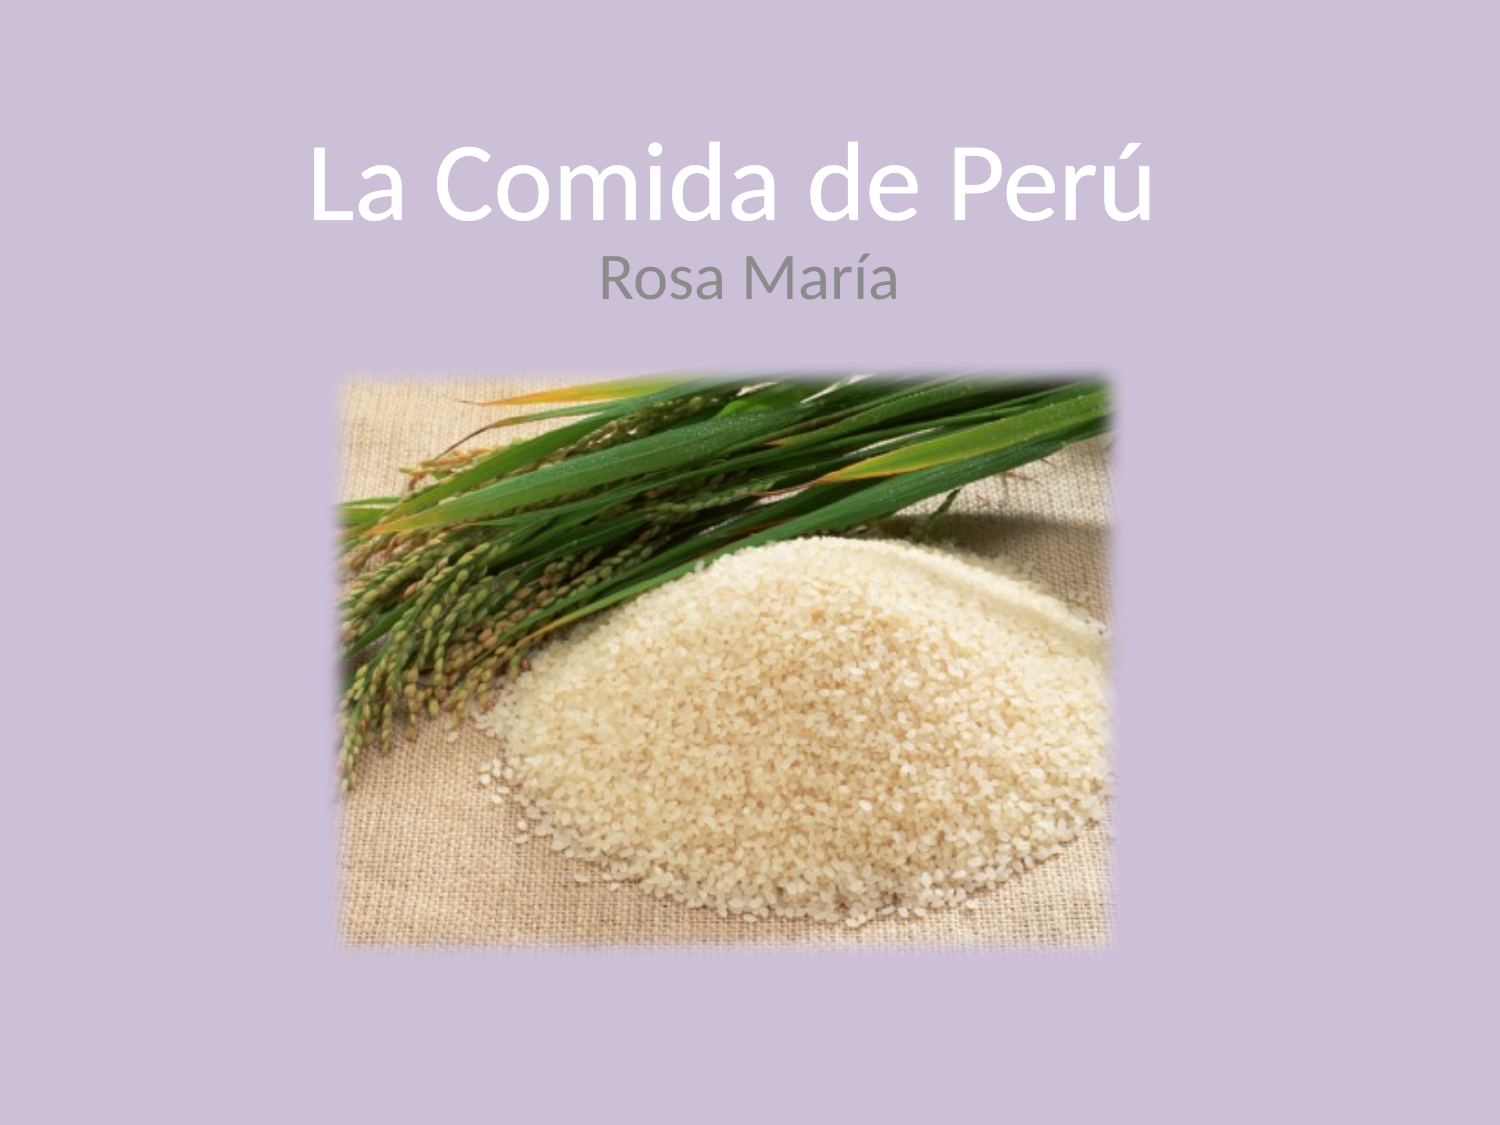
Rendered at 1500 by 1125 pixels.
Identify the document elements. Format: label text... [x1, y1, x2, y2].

text_box La Comida de Perú [291, 99, 1173, 250]
subtitle Rosa María [225, 224, 1275, 513]
picture [324, 362, 1126, 963]
